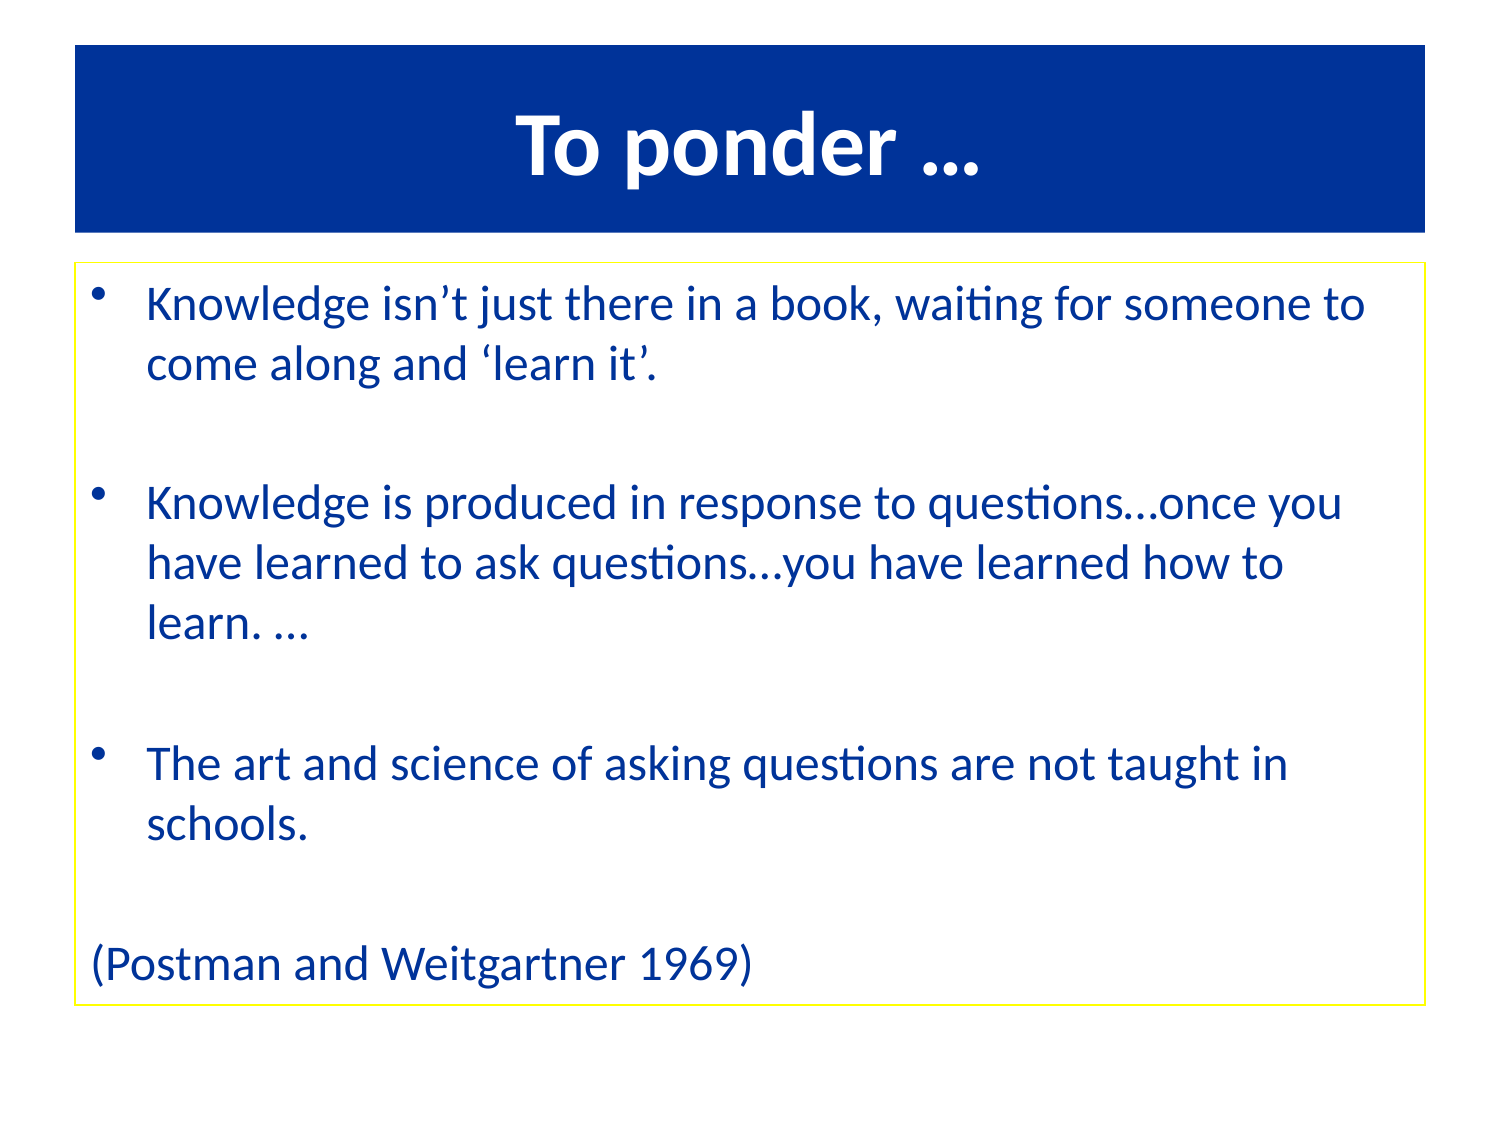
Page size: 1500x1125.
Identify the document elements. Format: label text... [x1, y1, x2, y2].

title To ponder … [75, 45, 1425, 233]
list Knowledge isn’t just there in a book, waiting for someone to come along and ‘learn it’. Knowledge is produced in response to questions…once you have learned to ask questions…you have learned how to learn. … The art and science of asking questions are not taught in schools. (Postman and Weitgartner 1969) [74, 262, 1426, 1006]
